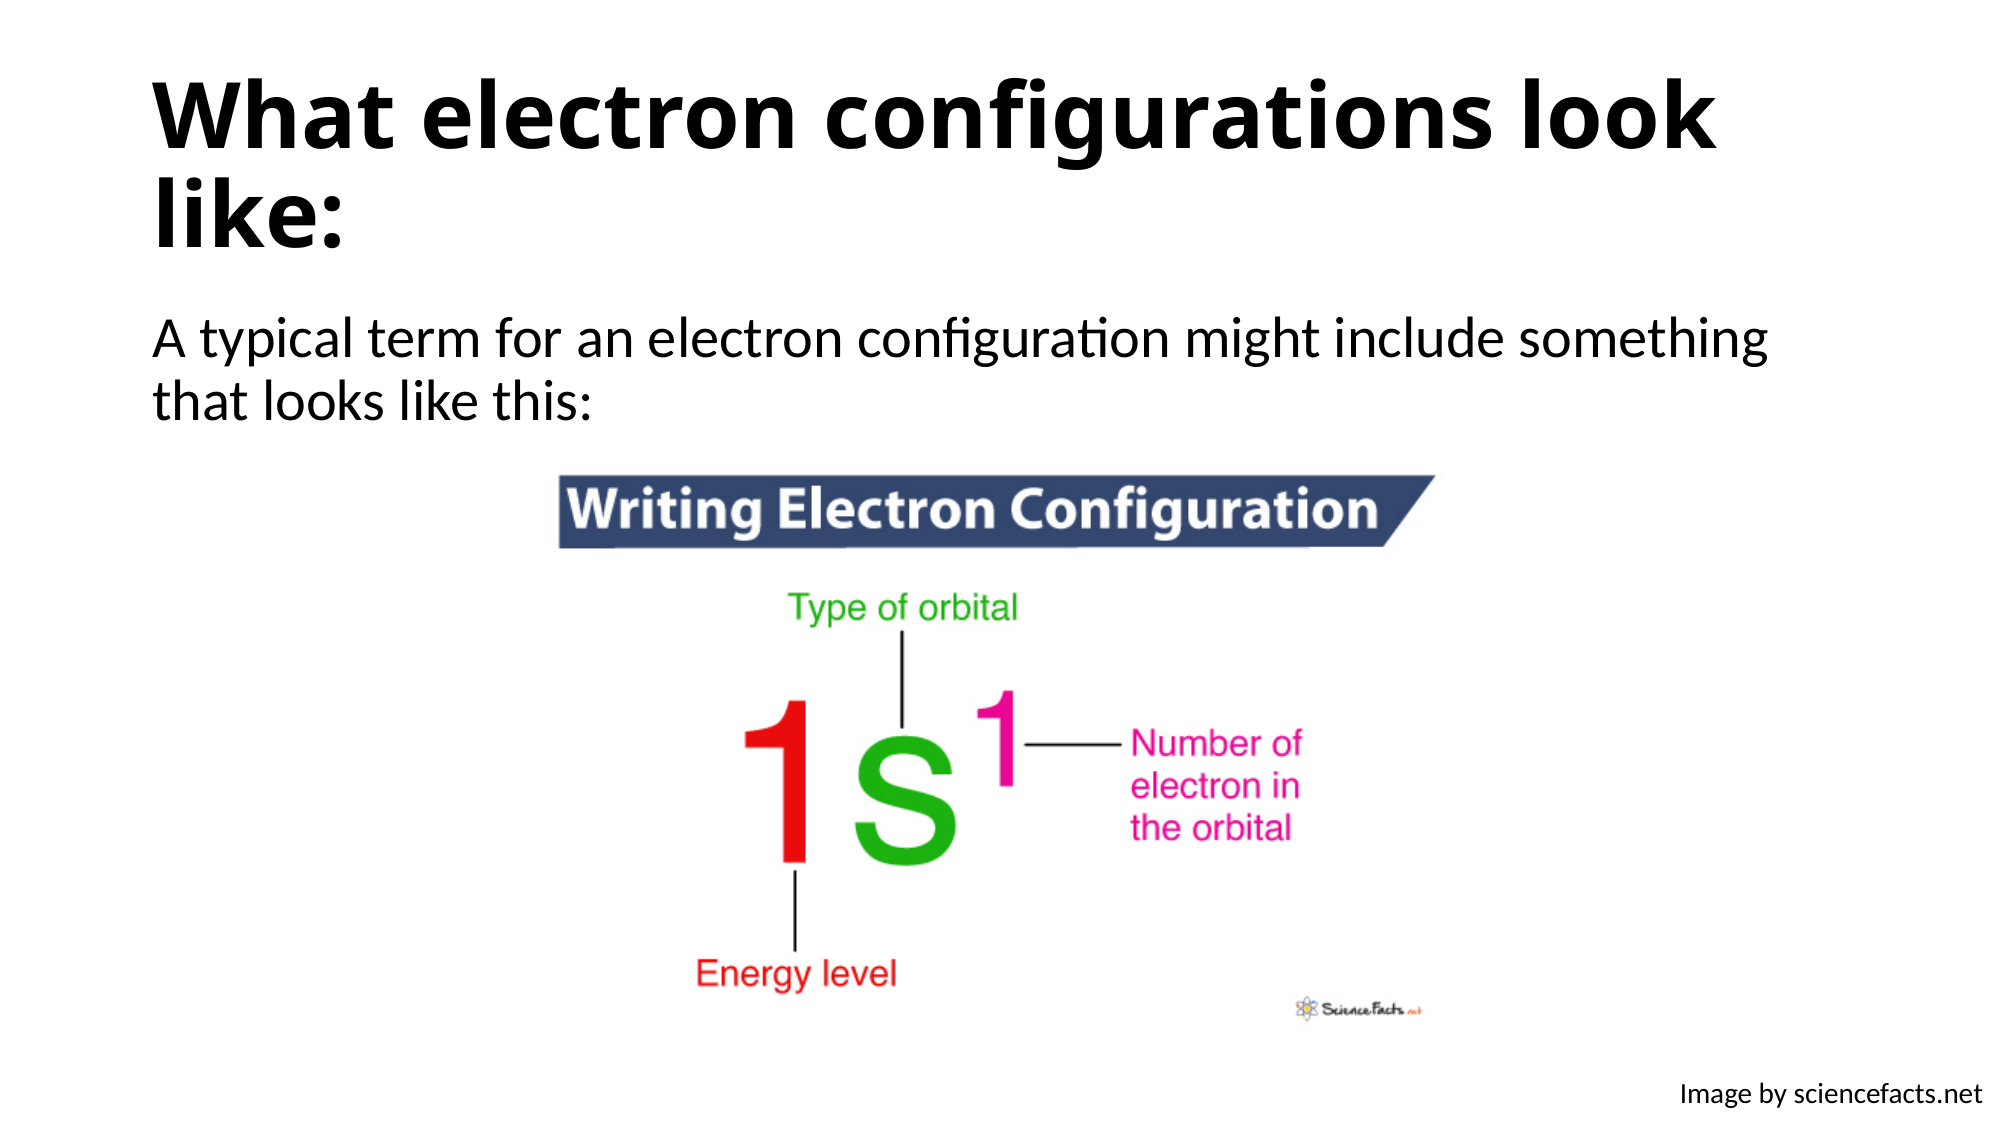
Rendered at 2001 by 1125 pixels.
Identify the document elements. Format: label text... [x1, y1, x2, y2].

text_box Image by sciencefacts.net [1664, 1067, 2000, 1117]
list A typical term for an electron configuration might include something that looks like this: [137, 299, 1863, 458]
title What electron configurations look like: [137, 59, 1863, 278]
picture [542, 457, 1457, 1051]
